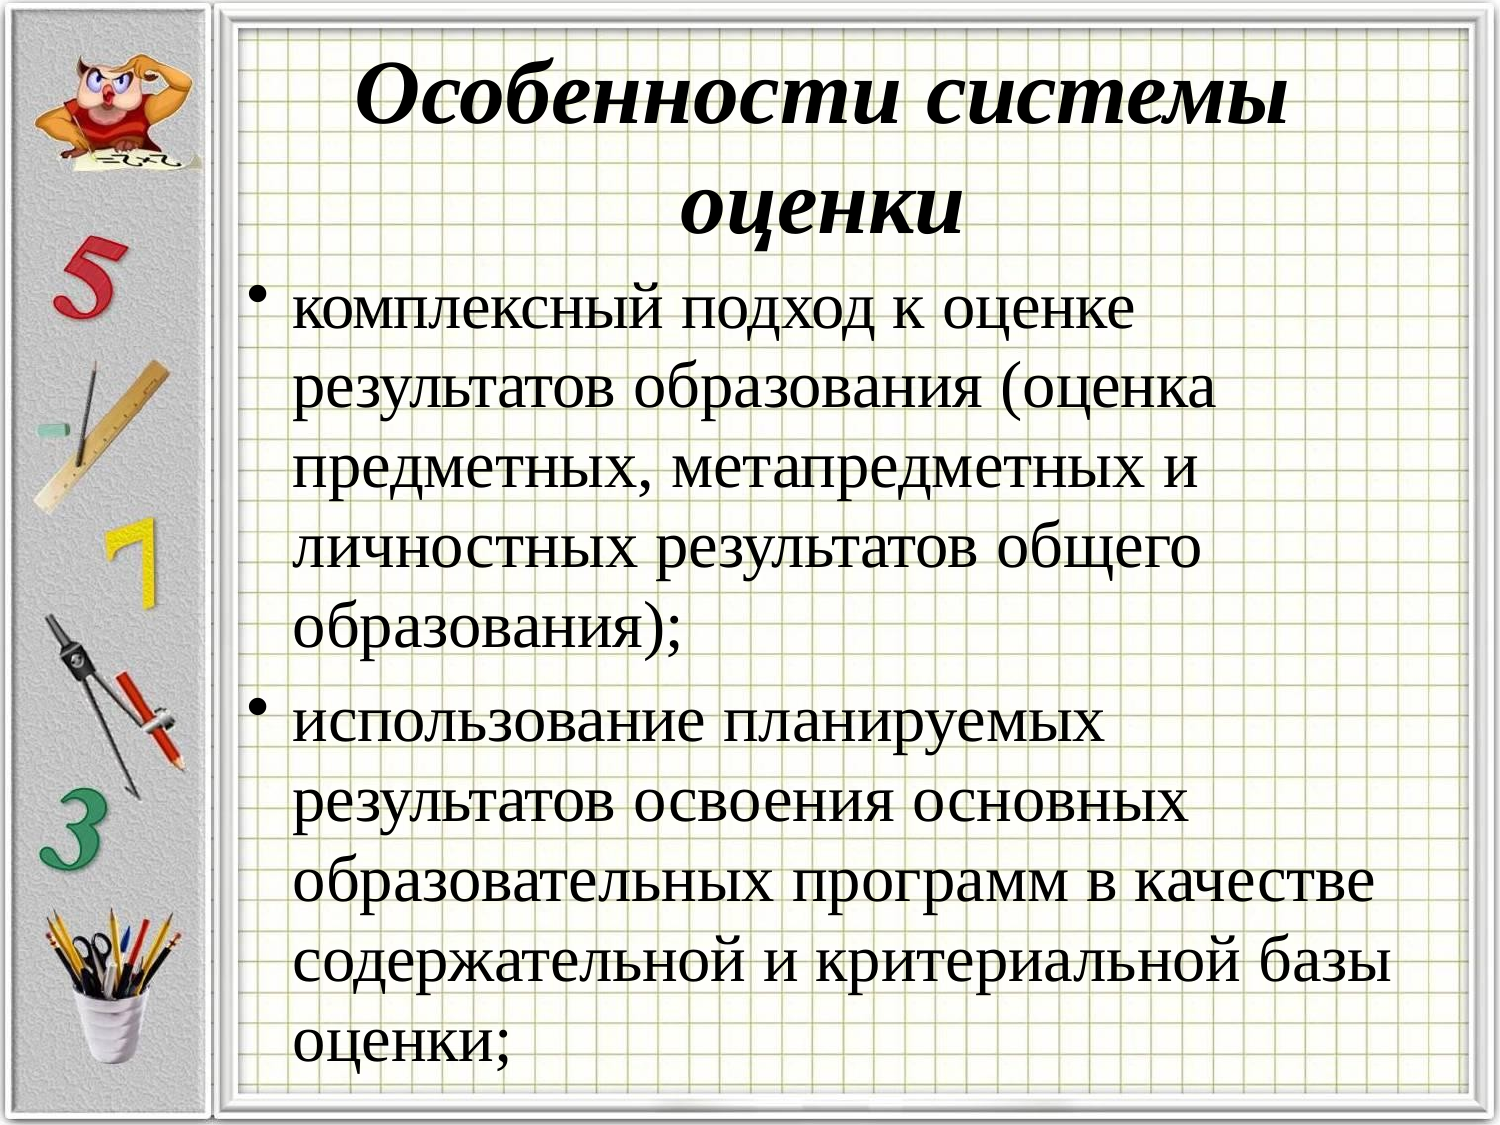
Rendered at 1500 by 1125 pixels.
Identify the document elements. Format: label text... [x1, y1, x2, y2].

text_box комплексный подход к оценке результатов образования (оценка предметных, метапредметных и личностных результатов общего образования); использование планируемых результатов освоения основных образовательных программ в качестве содержательной и критериальной базы оценки; [244, 259, 1401, 1075]
title Особенности системы оценки [353, 29, 1295, 252]
picture [0, 0, 1500, 1125]
